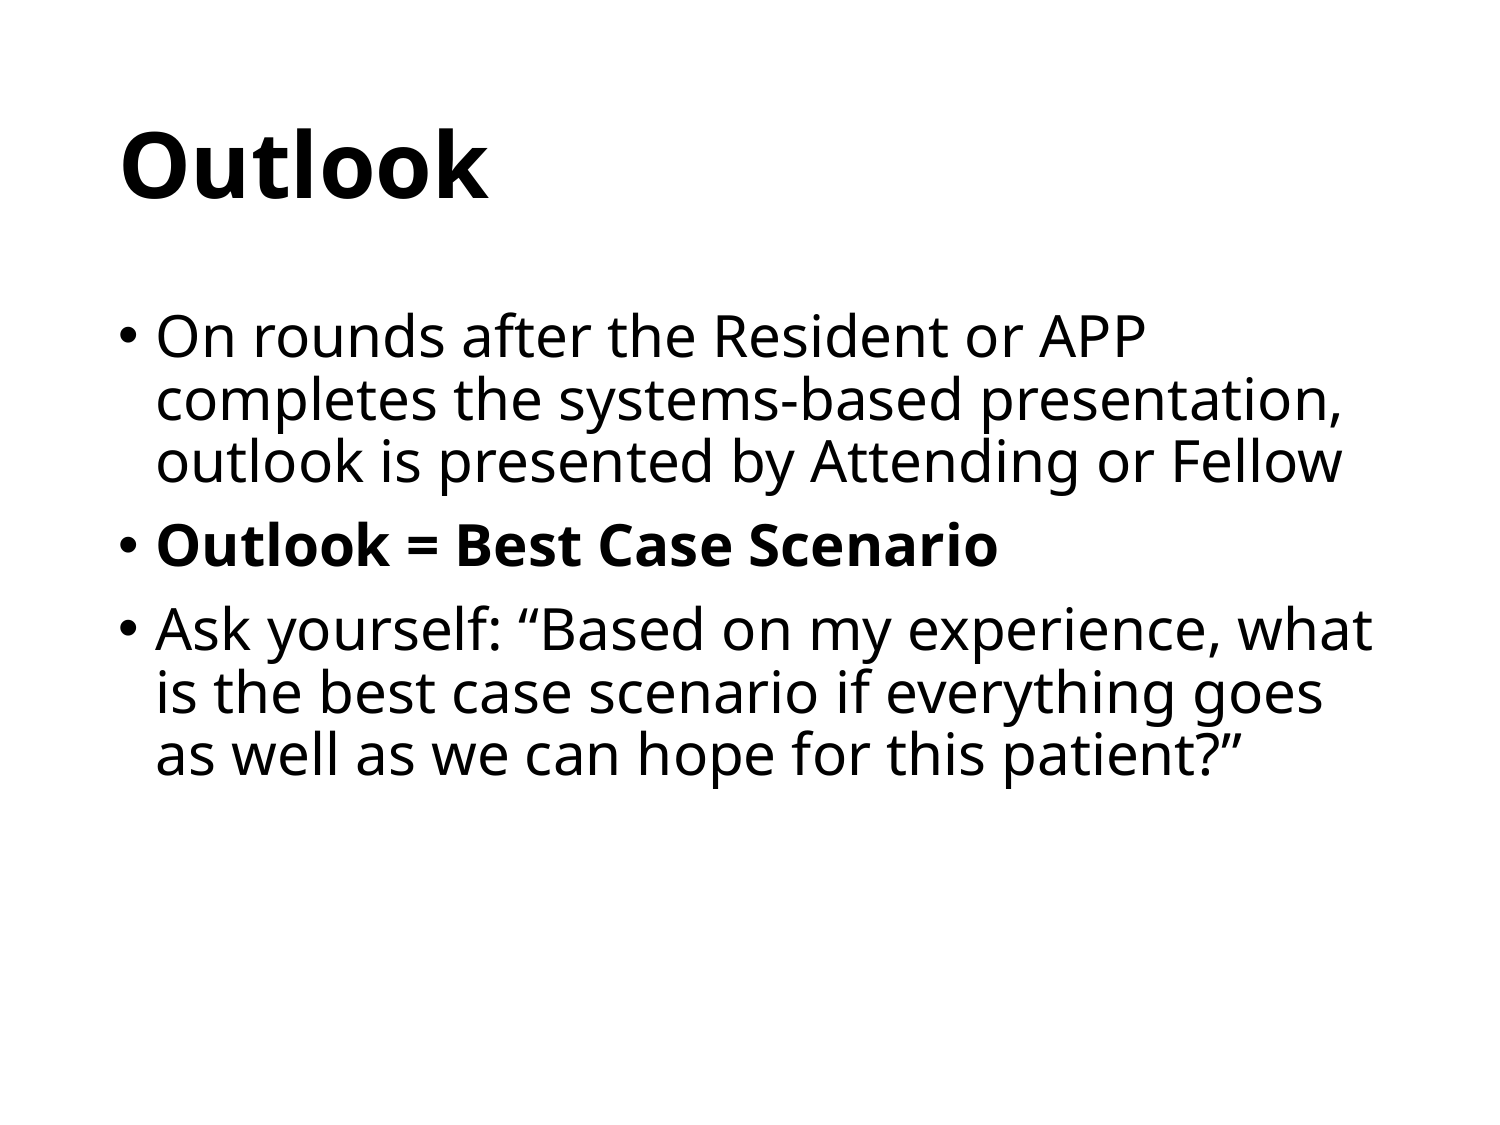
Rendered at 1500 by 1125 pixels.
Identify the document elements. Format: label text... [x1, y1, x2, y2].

list On rounds after the Resident or APP completes the systems-based presentation, outlook is presented by Attending or Fellow Outlook = Best Case Scenario Ask yourself: “Based on my experience, what is the best case scenario if everything goes as well as we can hope for this patient?” [103, 299, 1397, 1014]
title Outlook [103, 59, 1397, 278]
